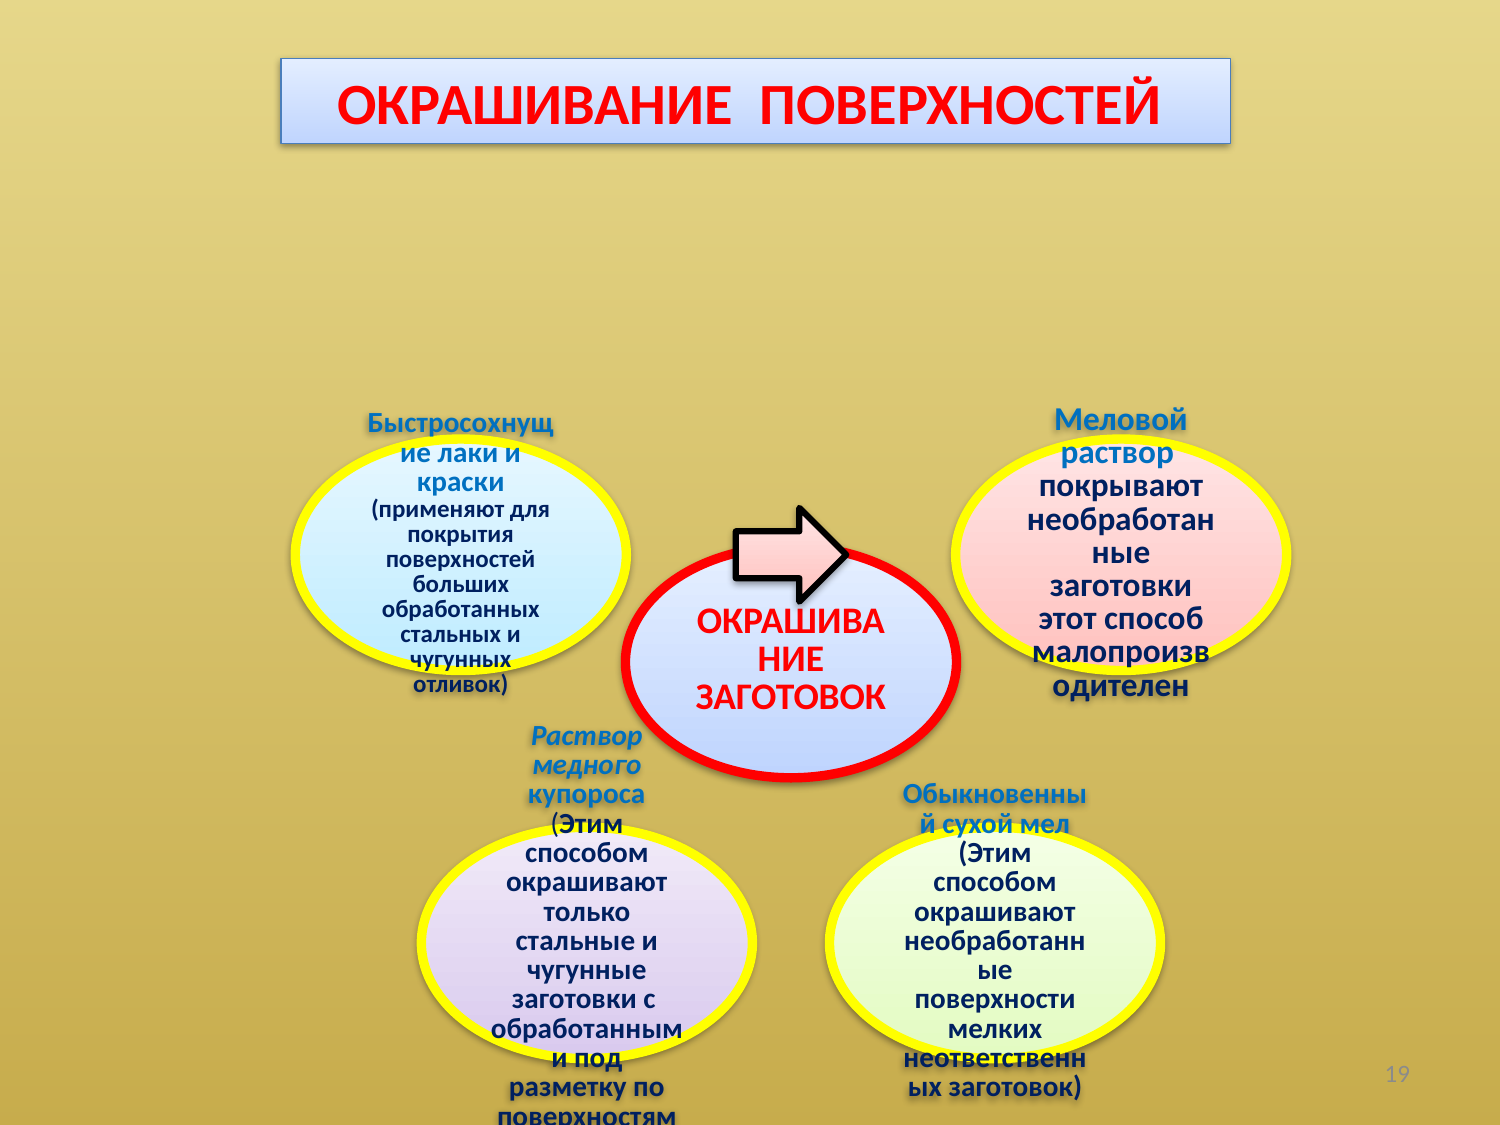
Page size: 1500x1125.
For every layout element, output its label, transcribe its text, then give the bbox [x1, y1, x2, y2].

text_box ОКРАШИВАНИЕ ПОВЕРХНОСТЕЙ [280, 58, 1231, 144]
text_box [128, 198, 1454, 1125]
